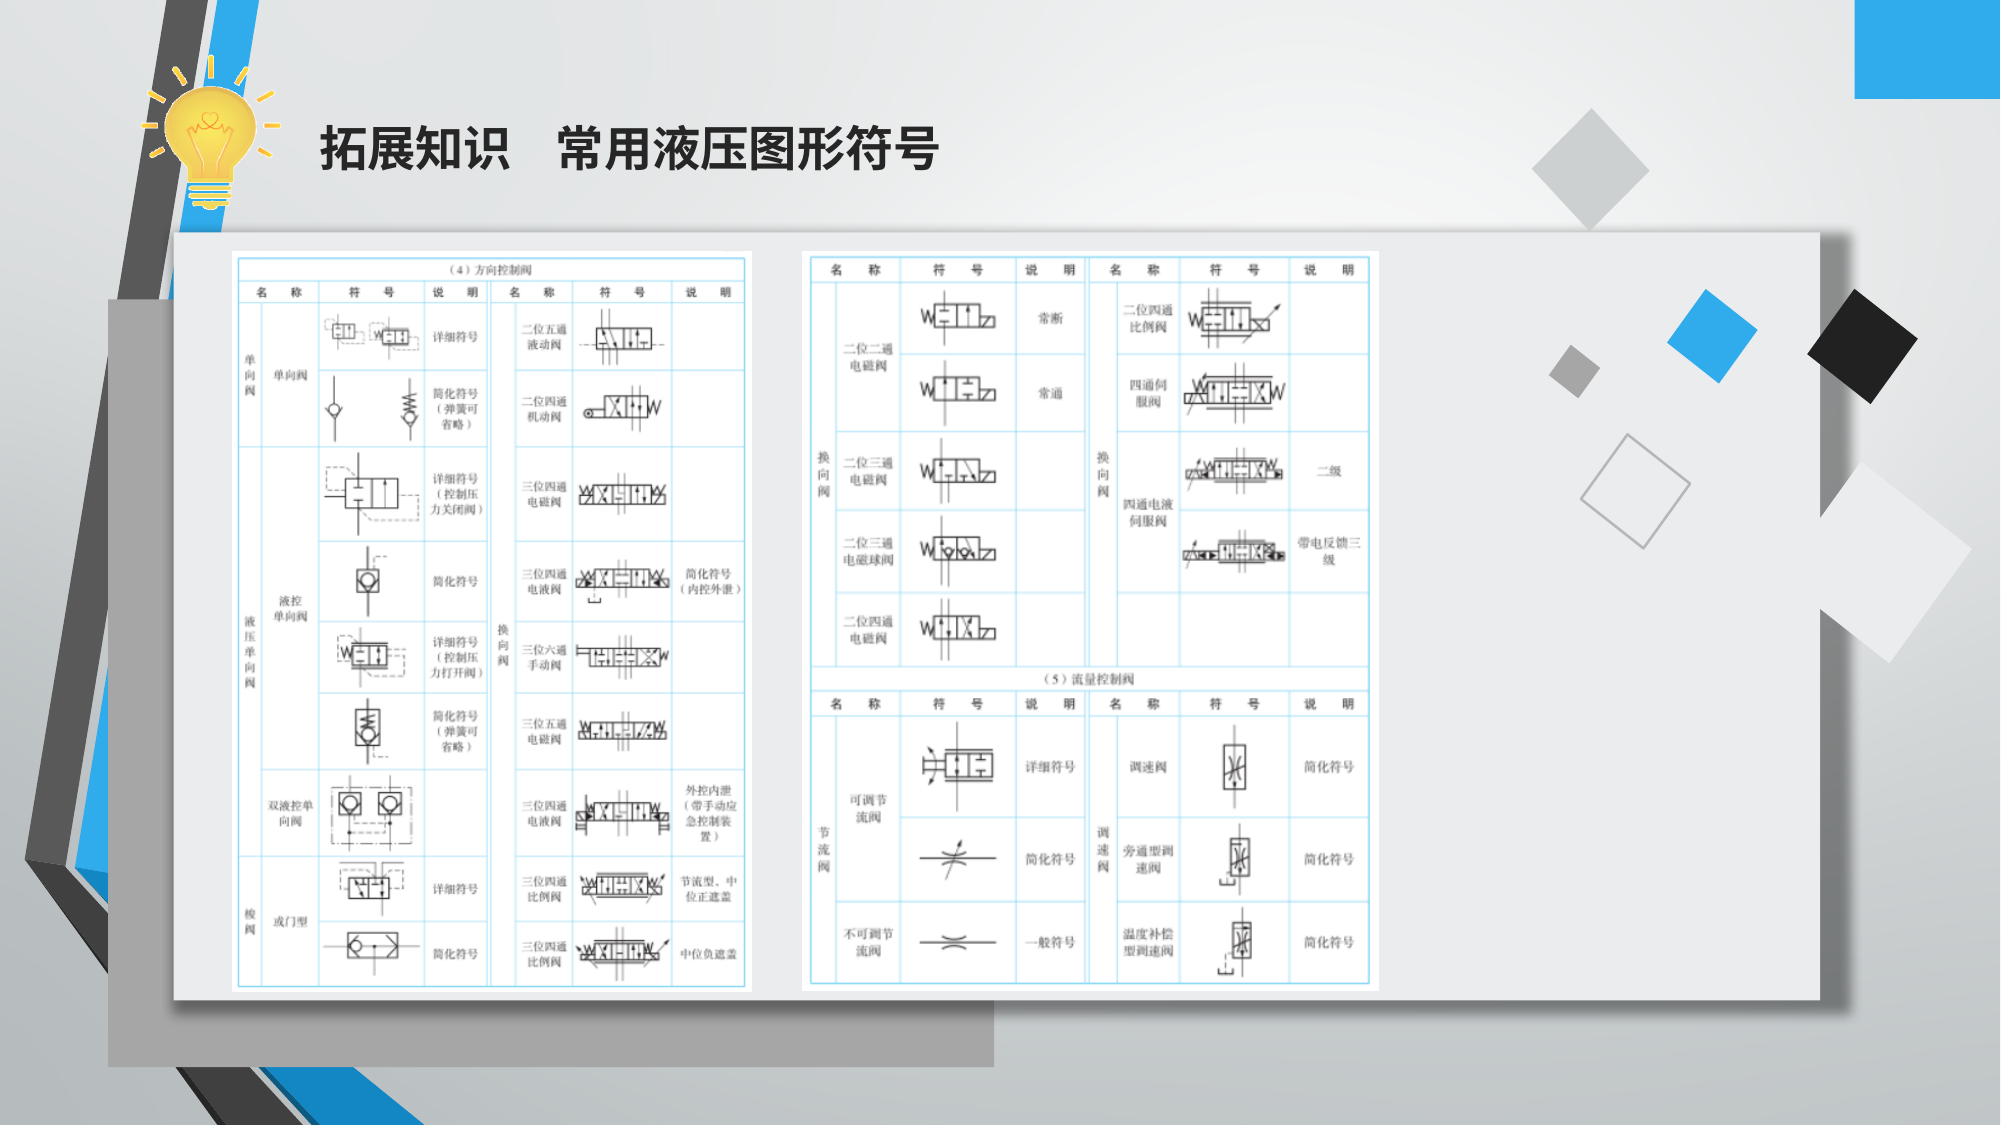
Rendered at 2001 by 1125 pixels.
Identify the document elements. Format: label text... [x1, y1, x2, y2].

text_box 拓展知识 常用液压图形符号 [304, 98, 1047, 224]
text_box [1853, 0, 2000, 100]
text_box [107, 298, 995, 1068]
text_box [1544, 66, 1924, 710]
text_box [172, 231, 1821, 1002]
picture [232, 251, 753, 992]
picture [802, 251, 1380, 991]
picture [137, 53, 286, 211]
